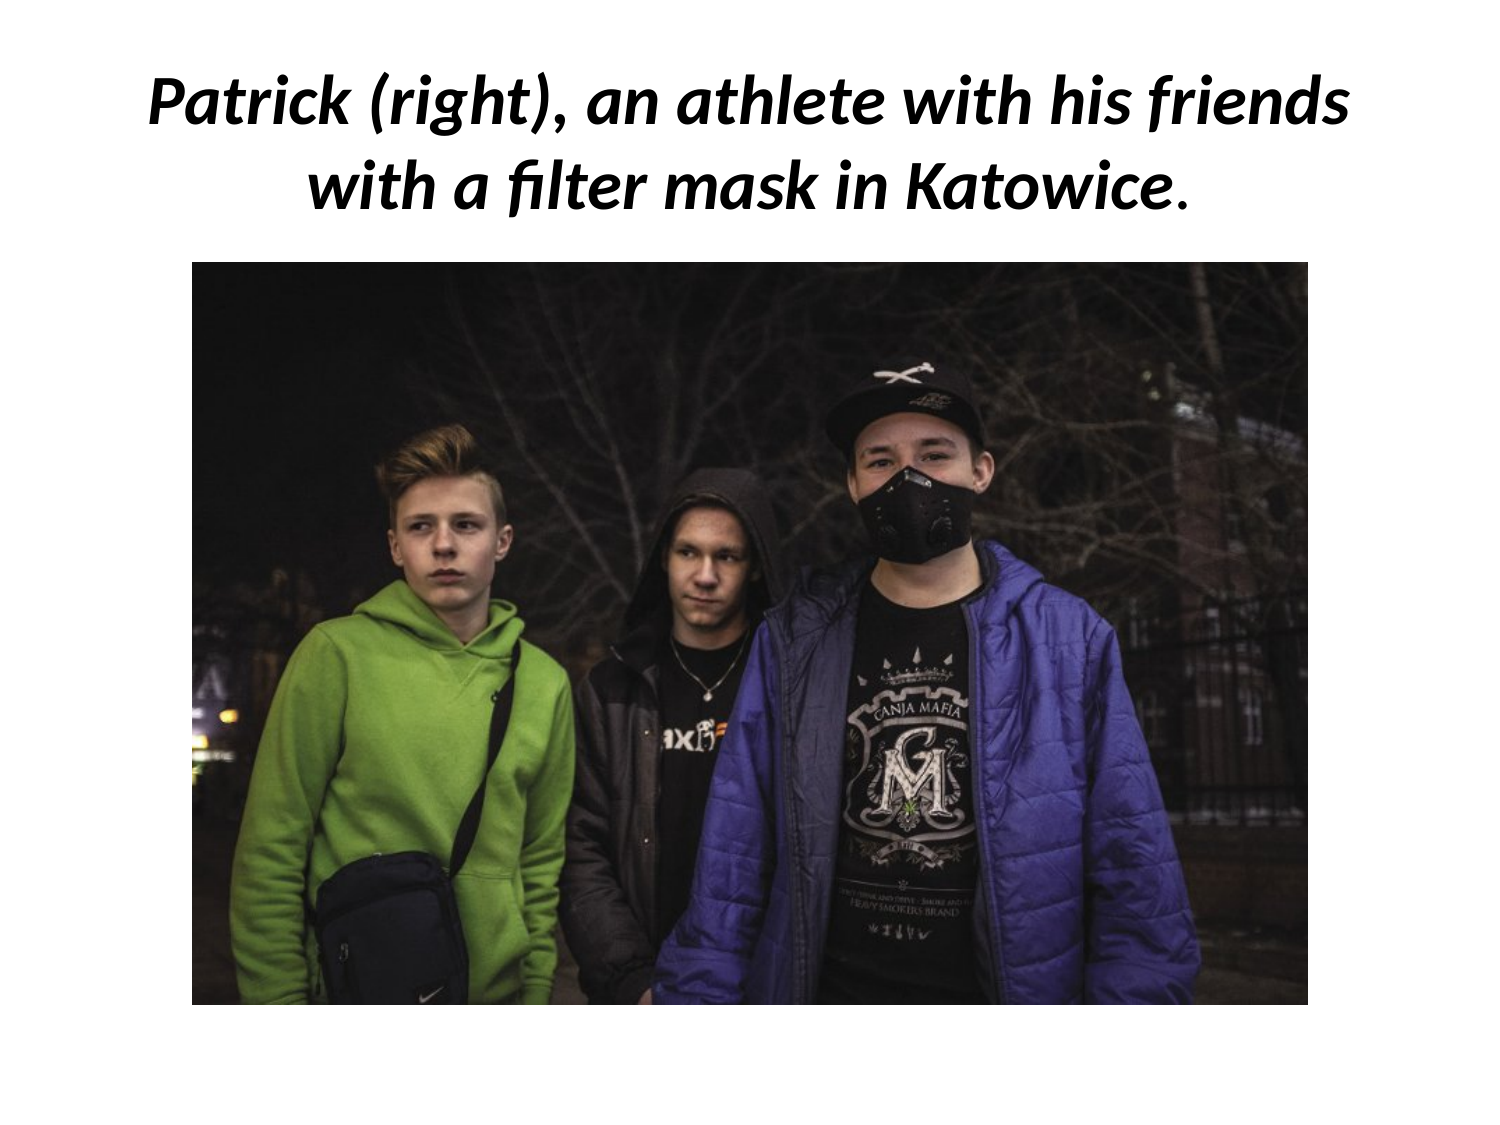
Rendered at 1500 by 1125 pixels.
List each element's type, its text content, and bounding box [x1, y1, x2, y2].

title Patrick (right), an athlete with his friends with a filter mask in Katowice. [75, 45, 1425, 233]
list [192, 262, 1308, 1006]
